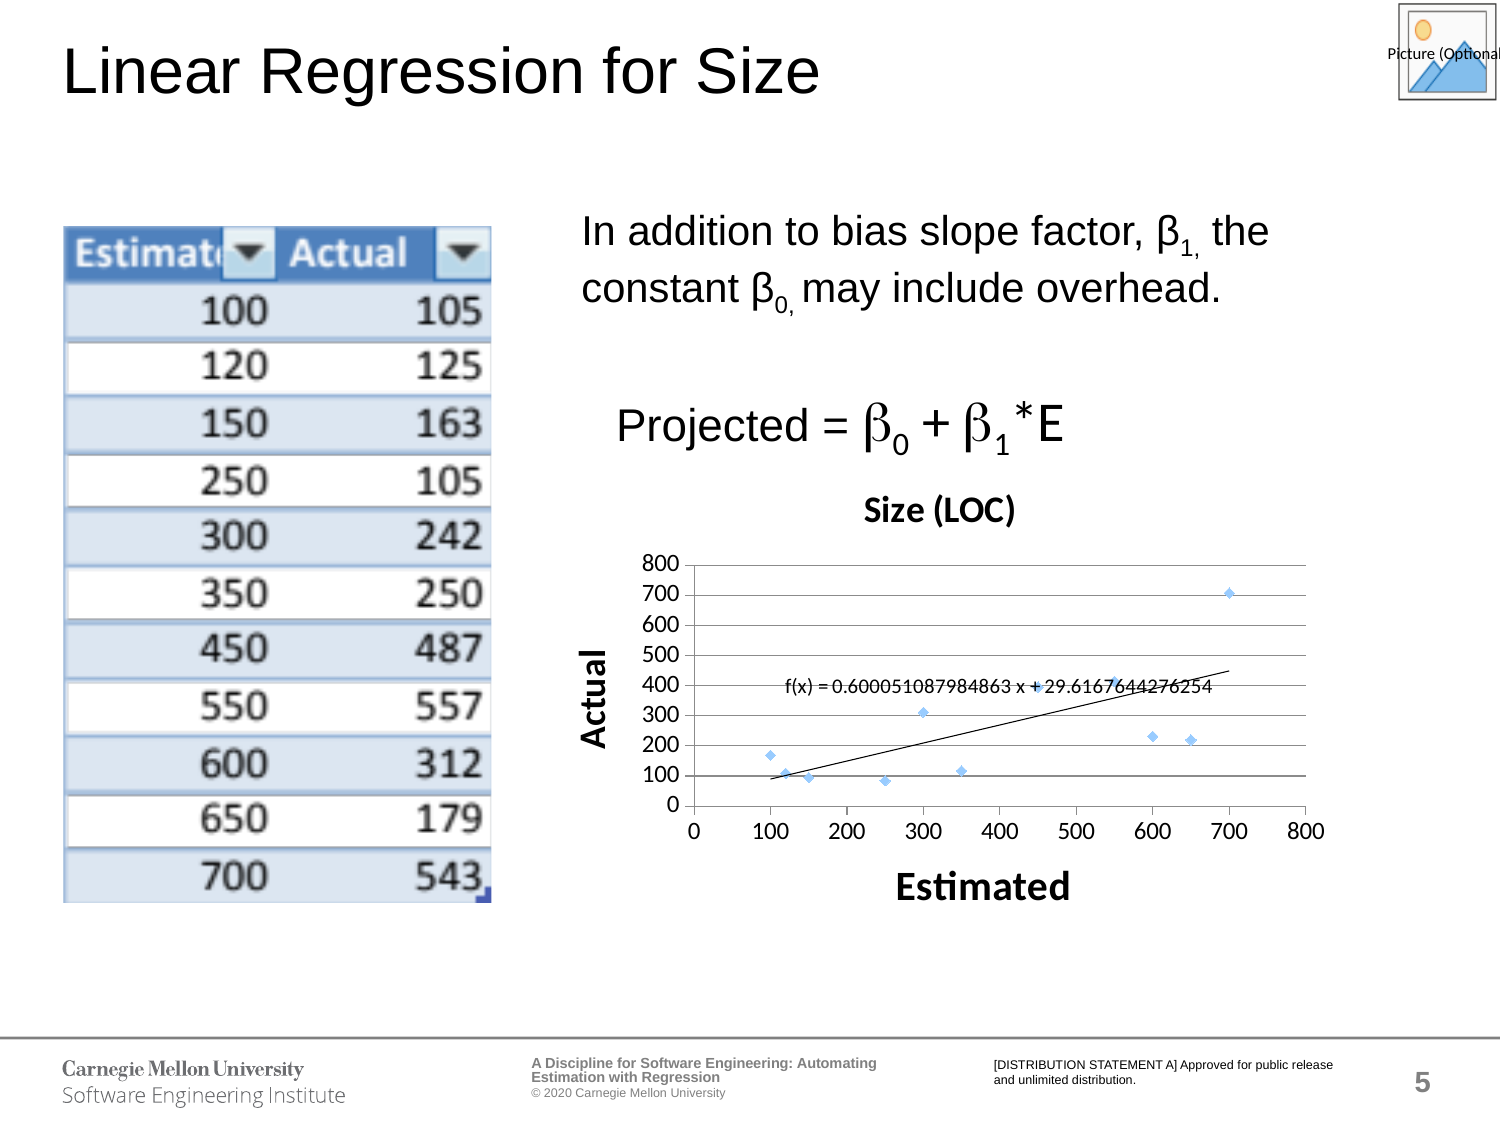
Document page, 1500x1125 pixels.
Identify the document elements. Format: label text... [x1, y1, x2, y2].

text_box In addition to bias slope factor, β1, the constant β0, may include overhead. [564, 195, 1441, 327]
picture [1394, 0, 1500, 105]
title Linear Regression for Size [62, 37, 1338, 182]
text_box Projected = b0 + b1*E [599, 376, 1083, 463]
chart [539, 463, 1341, 991]
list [63, 225, 492, 903]
